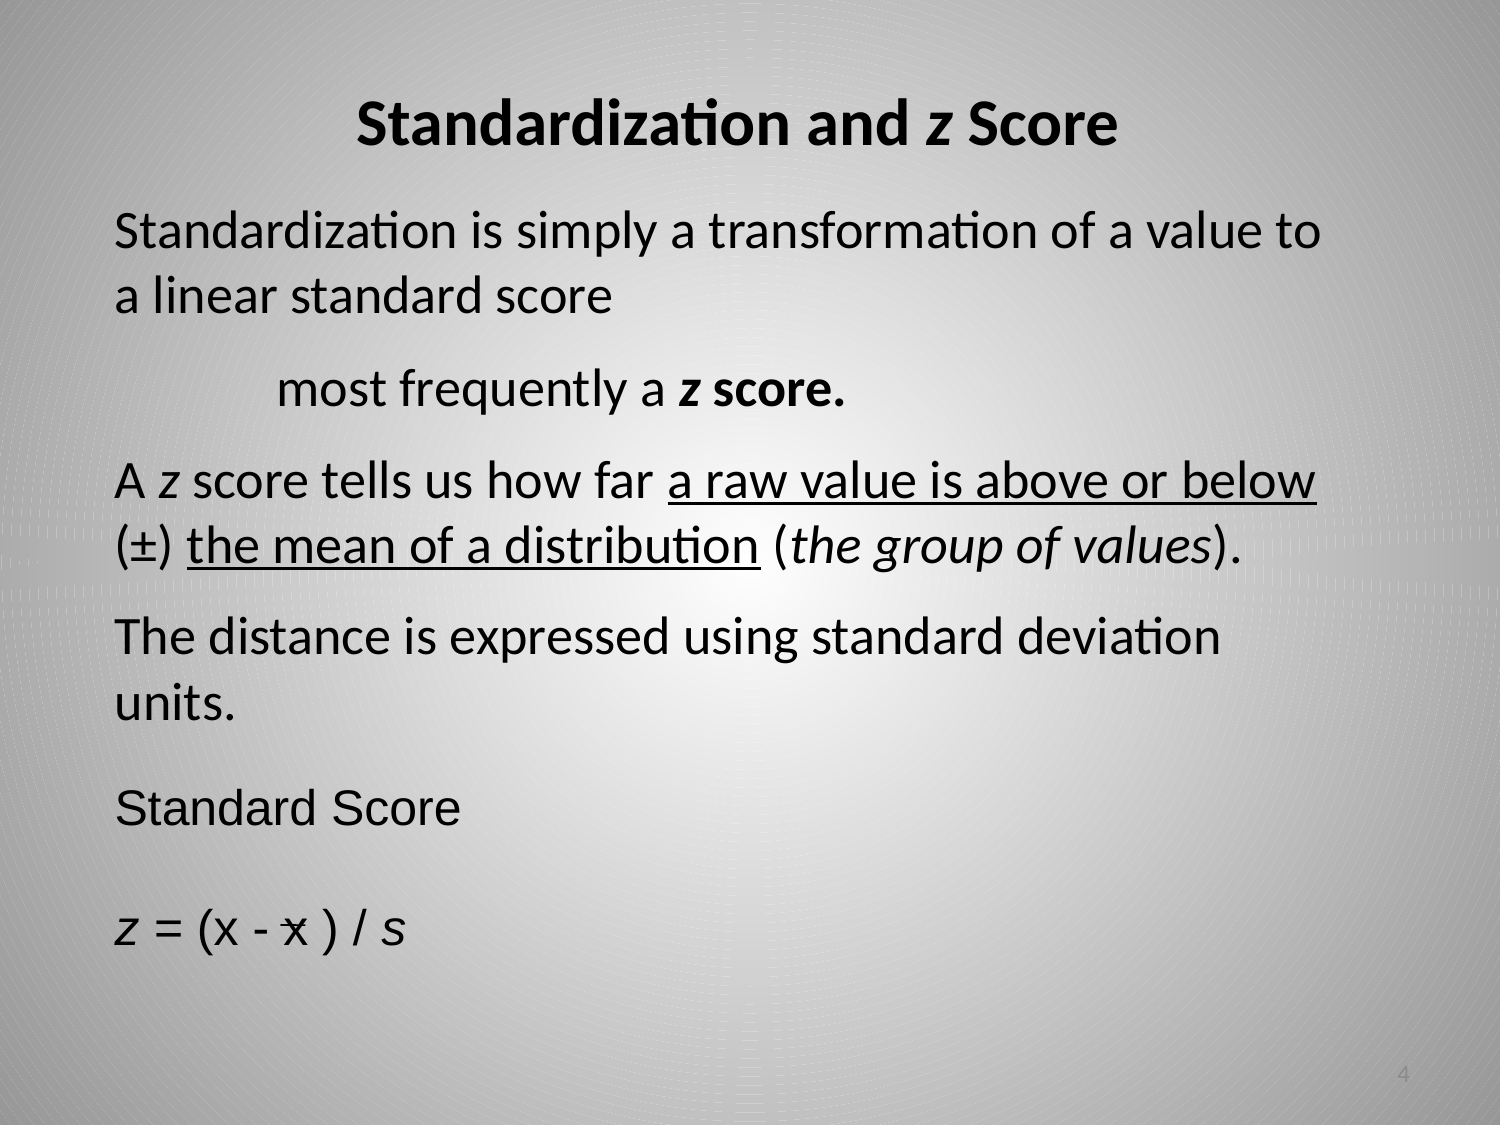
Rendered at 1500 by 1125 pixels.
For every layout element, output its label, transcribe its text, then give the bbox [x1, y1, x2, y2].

title Standardization and z Score [99, 50, 1375, 188]
text_box Standardization is simply a transformation of a value to a linear standard score most frequently a z score. A z score tells us how far a raw value is above or below (±) the mean of a distribution (the group of values). The distance is expressed using standard deviation units. Standard Score z = (x - x ) / s [99, 187, 1363, 994]
slide_number 4 [1074, 1042, 1425, 1103]
